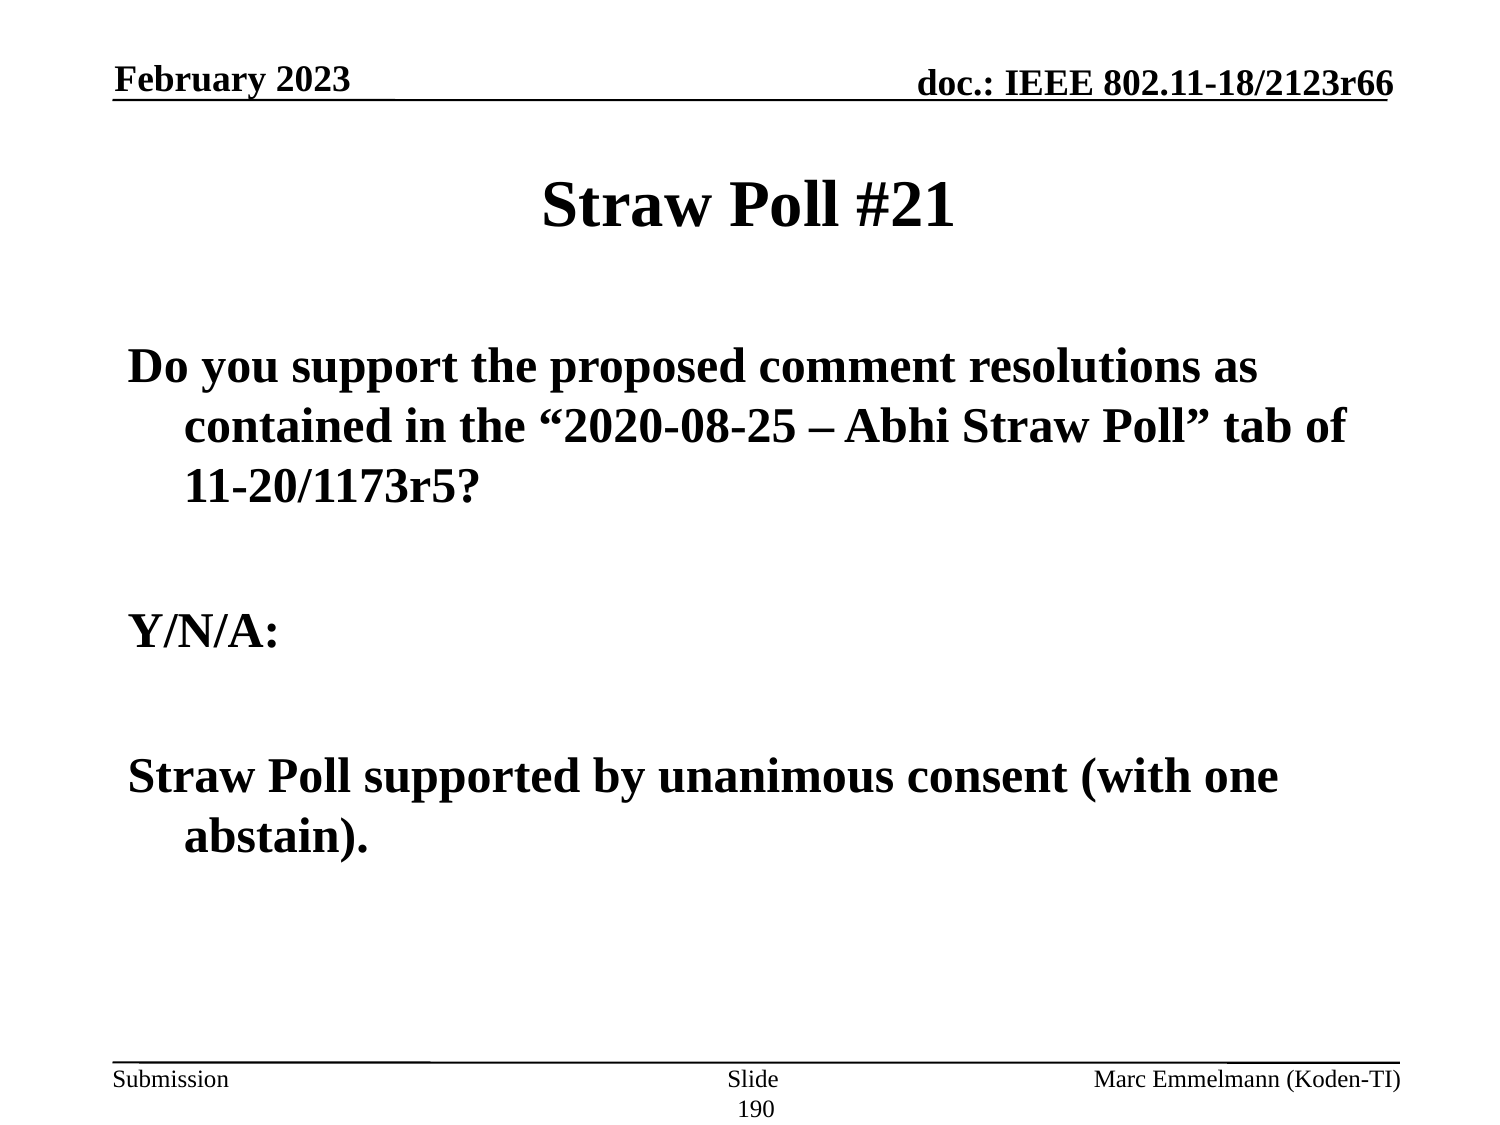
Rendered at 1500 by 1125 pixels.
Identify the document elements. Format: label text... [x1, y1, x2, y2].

footer Marc Emmelmann (Koden-TI) [878, 1061, 1402, 1093]
slide_number Slide 190 [712, 1061, 800, 1123]
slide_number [114, 54, 423, 100]
list Do you support the proposed comment resolutions as contained in the “2020-08-25 – Abhi Straw Poll” tab of 11-20/1173r5? Y/N/A: Straw Poll supported by unanimous consent (with one abstain). [112, 324, 1388, 1000]
title Straw Poll #21 [112, 112, 1388, 288]
